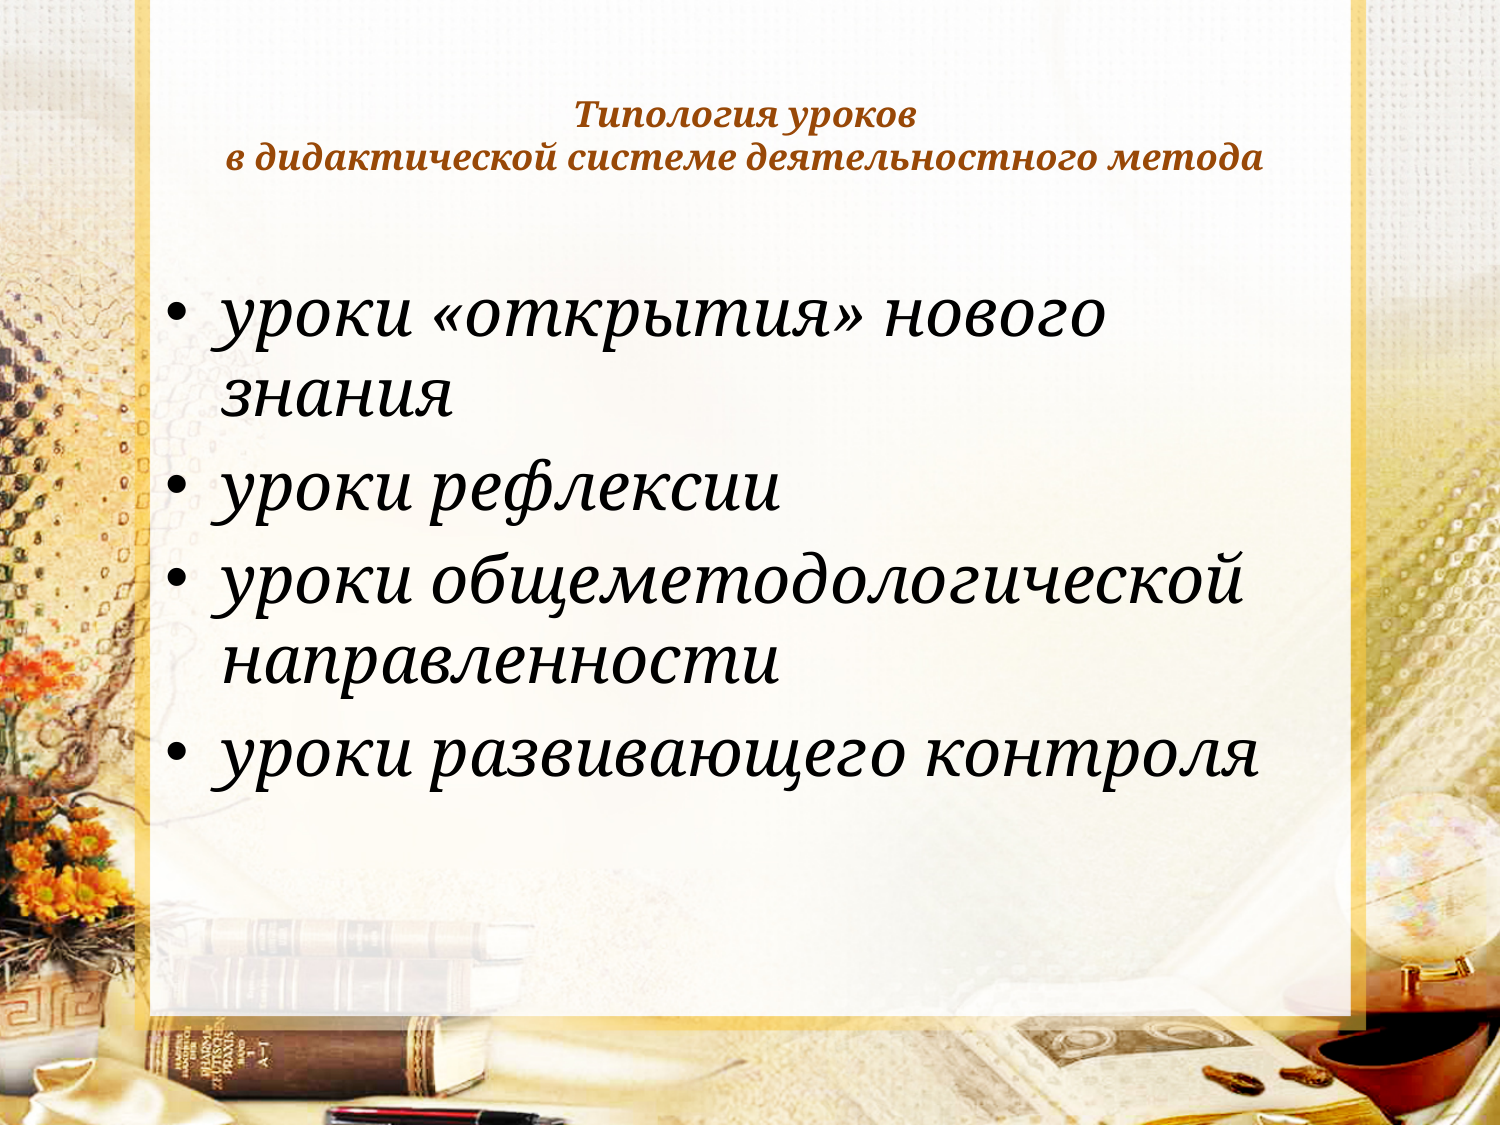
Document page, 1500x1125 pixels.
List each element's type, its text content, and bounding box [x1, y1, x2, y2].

picture [0, 0, 1500, 1125]
list уроки «открытия» нового знания уроки рефлексии уроки общеметодологической направленности уроки развивающего контроля [150, 262, 1350, 1005]
title Типология уроков в дидактической системе деятельностного метода [150, 37, 1350, 250]
